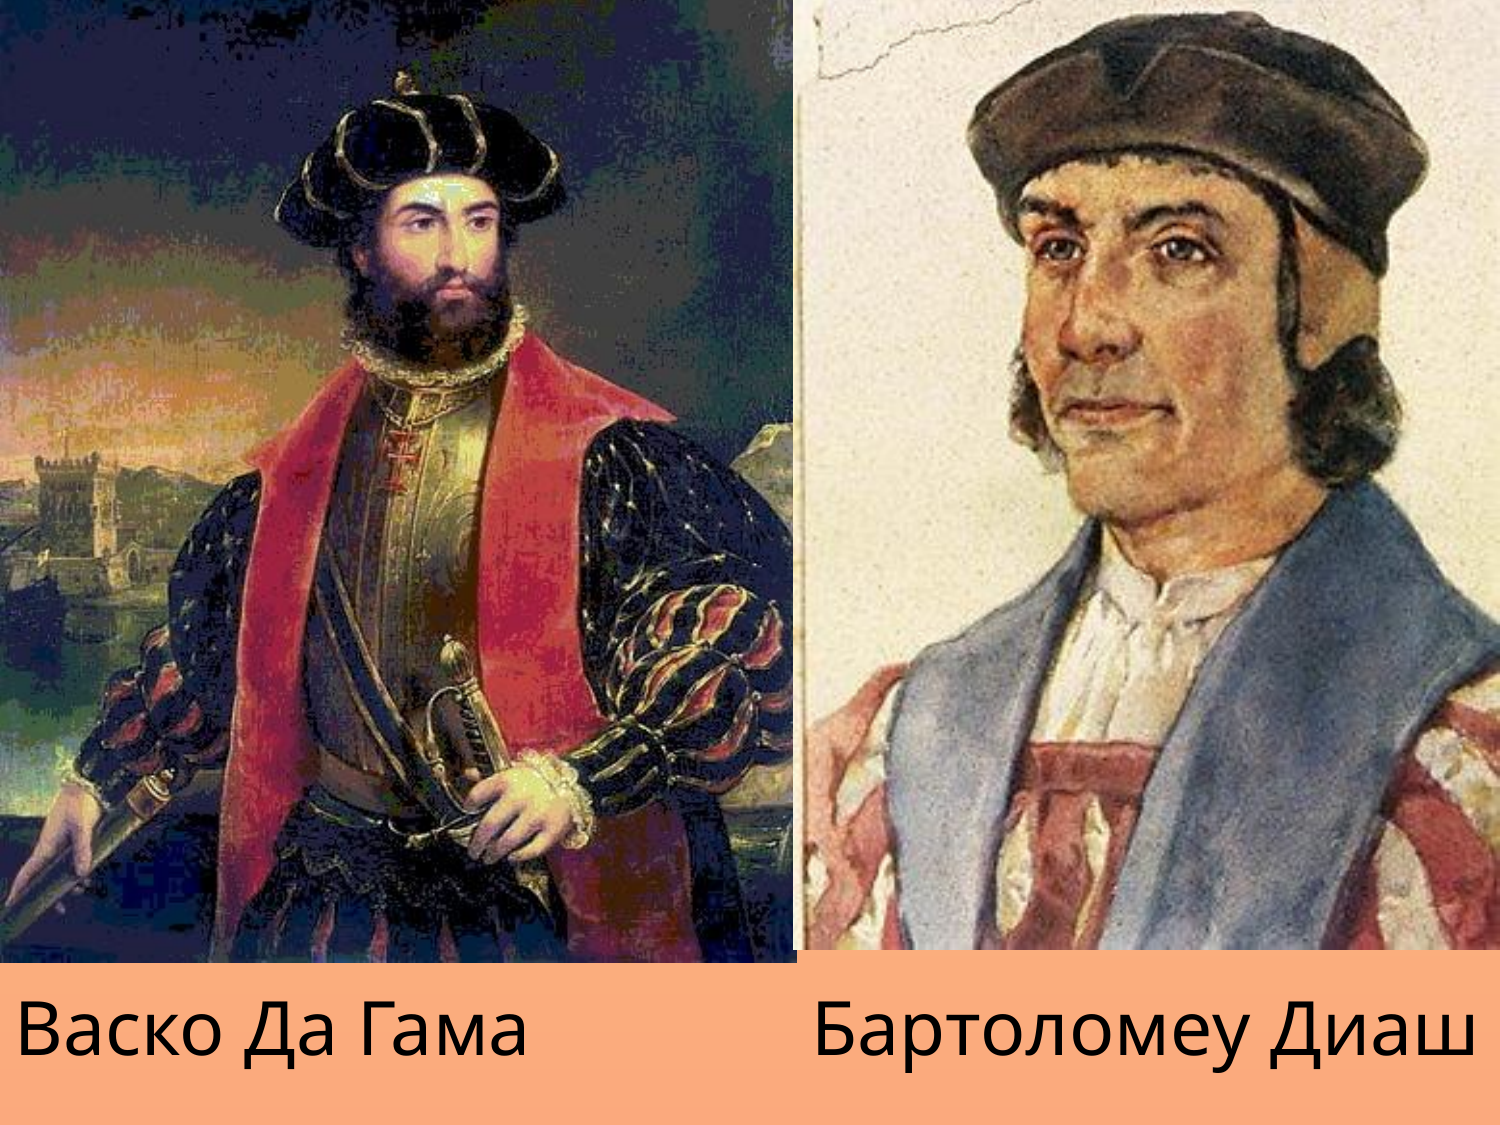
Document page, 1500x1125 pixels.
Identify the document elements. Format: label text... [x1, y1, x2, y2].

text_box Васко Да Гама [0, 972, 727, 1078]
text_box Бартоломеу Диаш [796, 972, 1500, 1078]
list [0, 0, 798, 963]
picture [793, 0, 1500, 950]
